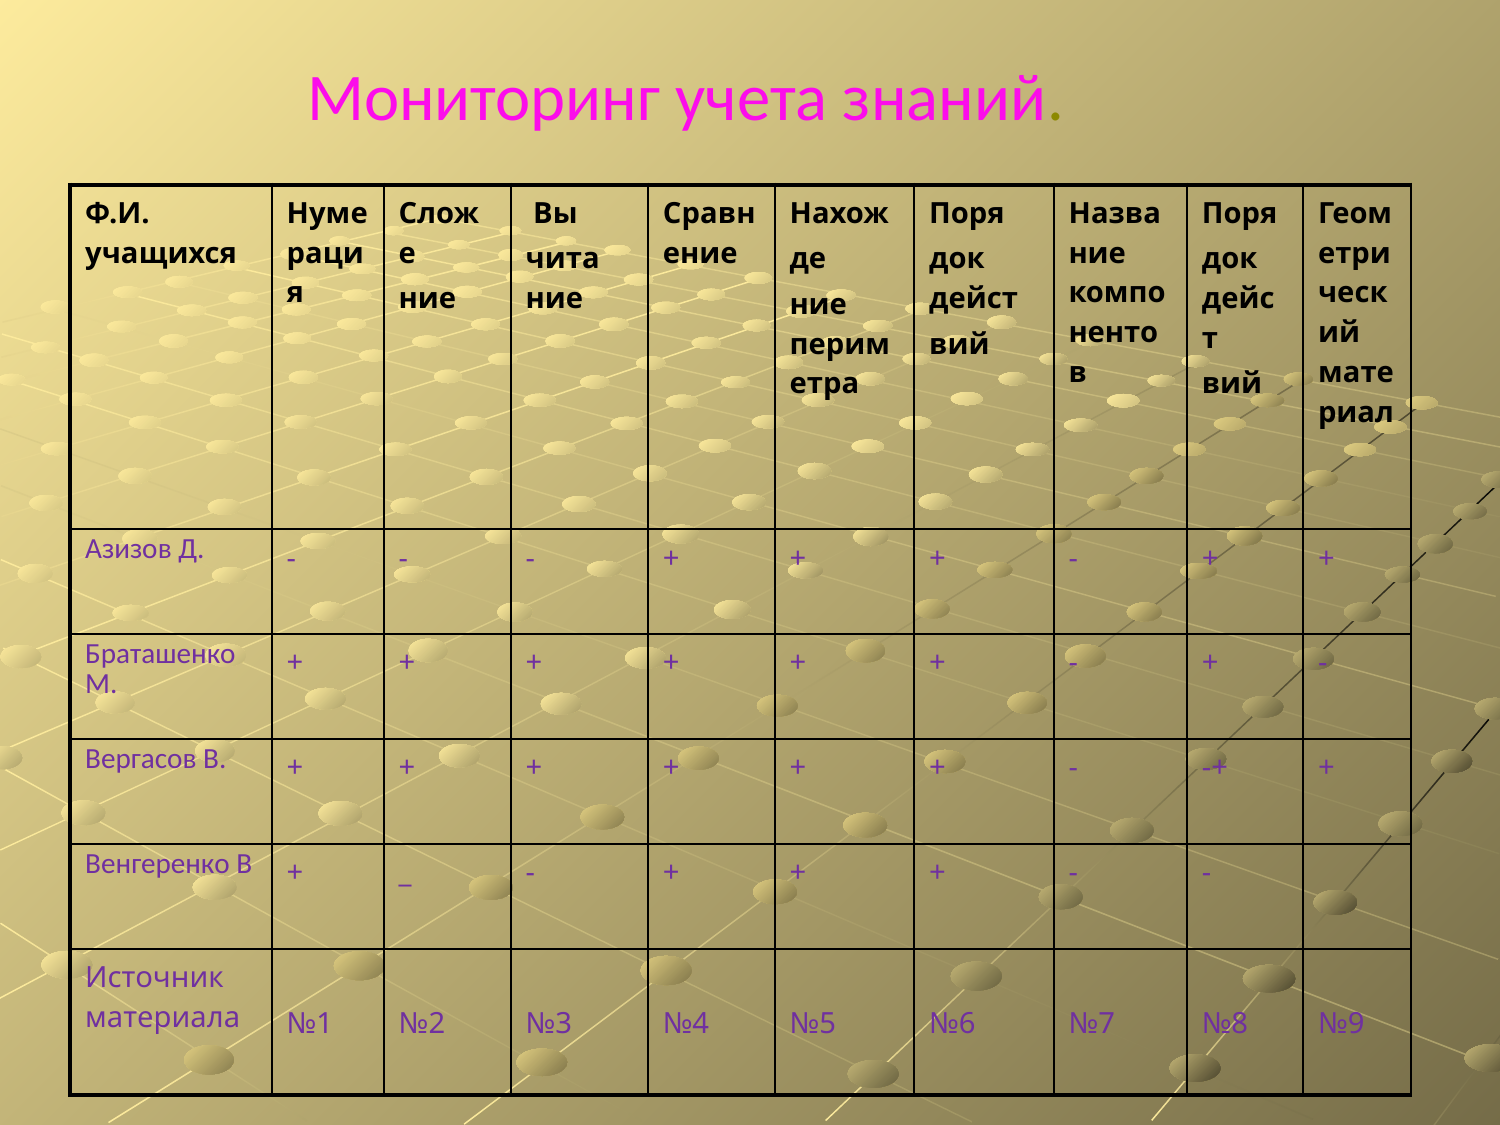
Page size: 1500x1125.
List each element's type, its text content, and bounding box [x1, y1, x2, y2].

table_cell - [1055, 530, 1186, 633]
table_header Ф.И. учащихся [72, 187, 271, 528]
table_cell + [1188, 530, 1302, 633]
table_cell Азизов Д. [72, 530, 271, 633]
table_header Нумерация [273, 187, 383, 528]
table_cell _ [385, 845, 510, 948]
table_cell - [1055, 740, 1186, 843]
table_header Название компонентов [1055, 187, 1186, 528]
table_cell + [649, 530, 774, 633]
table_cell - [1055, 845, 1186, 948]
table_cell + [649, 740, 774, 843]
table_cell №1 [273, 950, 383, 1093]
table_cell + [1304, 530, 1410, 633]
table_header Нахож де ние периметра [776, 187, 913, 528]
table_cell - [1304, 635, 1410, 738]
table_cell + [512, 740, 647, 843]
table_cell + [385, 635, 510, 738]
table_cell №3 [512, 950, 647, 1093]
table_header Поря док дейст вий [1188, 187, 1302, 528]
table_header Геометрический материал [1304, 187, 1410, 528]
table_cell [1304, 845, 1410, 948]
table_cell + [776, 740, 913, 843]
table_cell + [915, 740, 1053, 843]
table_cell №8 [1188, 950, 1302, 1093]
table_cell №4 [649, 950, 774, 1093]
table_header Поря док дейст вий [915, 187, 1053, 528]
table_cell №6 [915, 950, 1053, 1093]
table_cell + [273, 845, 383, 948]
table_cell + [915, 845, 1053, 948]
table_cell -+ [1188, 740, 1302, 843]
table_cell Венгеренко В [72, 845, 271, 948]
title Мониторинг учета знаний. [112, 24, 1240, 150]
table_cell Вергасов В. [72, 740, 271, 843]
table_cell - [273, 530, 383, 633]
table_cell + [649, 635, 774, 738]
table_cell - [1188, 845, 1302, 948]
table_cell + [385, 740, 510, 843]
table_cell + [1188, 635, 1302, 738]
table_cell - [385, 530, 510, 633]
table_cell + [915, 530, 1053, 633]
table_cell - [512, 530, 647, 633]
table_cell + [273, 740, 383, 843]
table_cell - [1055, 635, 1186, 738]
table_cell + [512, 635, 647, 738]
table_cell Источник материала [72, 950, 271, 1093]
table_cell + [915, 635, 1053, 738]
table_cell №5 [776, 950, 913, 1093]
table_cell №9 [1304, 950, 1410, 1093]
table_header Вы чита ние [512, 187, 647, 528]
table_cell + [776, 635, 913, 738]
table_cell №7 [1055, 950, 1186, 1093]
table_cell - [512, 845, 647, 948]
table_cell + [776, 845, 913, 948]
table_header Сложе ние [385, 187, 510, 528]
table_cell + [1304, 740, 1410, 843]
table_cell + [776, 530, 913, 633]
table_cell Браташенко М. [72, 635, 271, 738]
table_cell + [273, 635, 383, 738]
table_cell + [649, 845, 774, 948]
table_header Сравнение [649, 187, 774, 528]
table_cell №2 [385, 950, 510, 1093]
